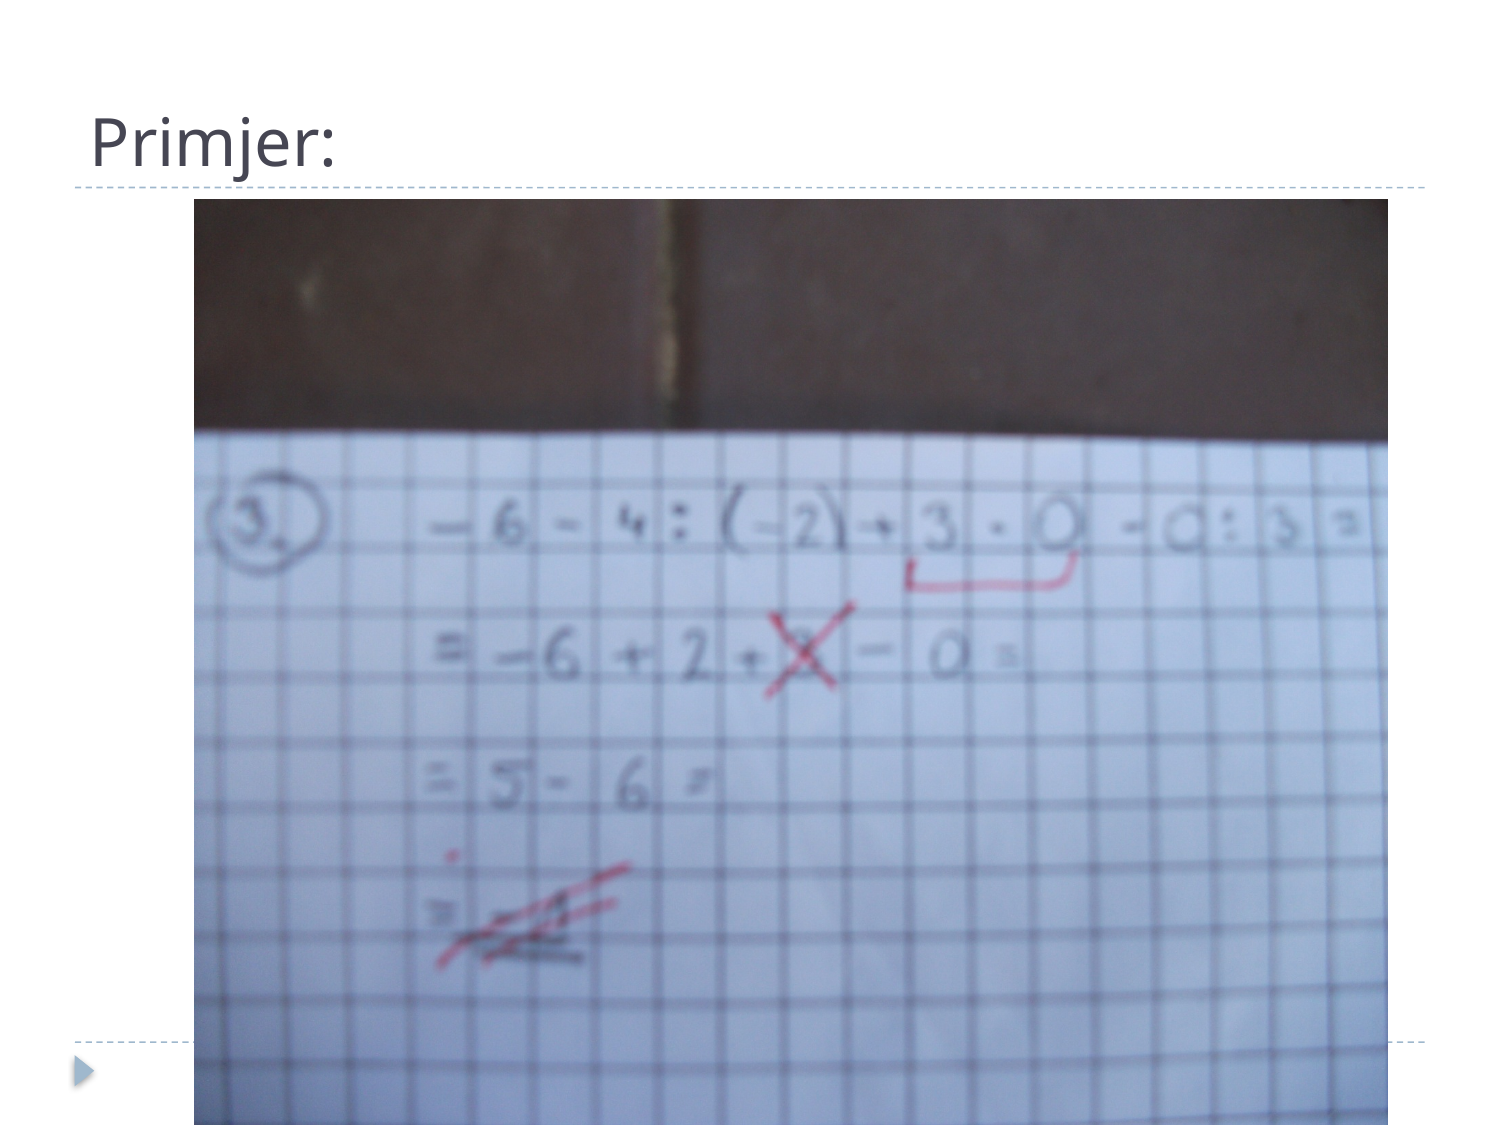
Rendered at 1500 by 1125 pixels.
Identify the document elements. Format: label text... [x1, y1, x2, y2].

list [194, 199, 1389, 1125]
title Primjer: [75, 24, 1425, 188]
